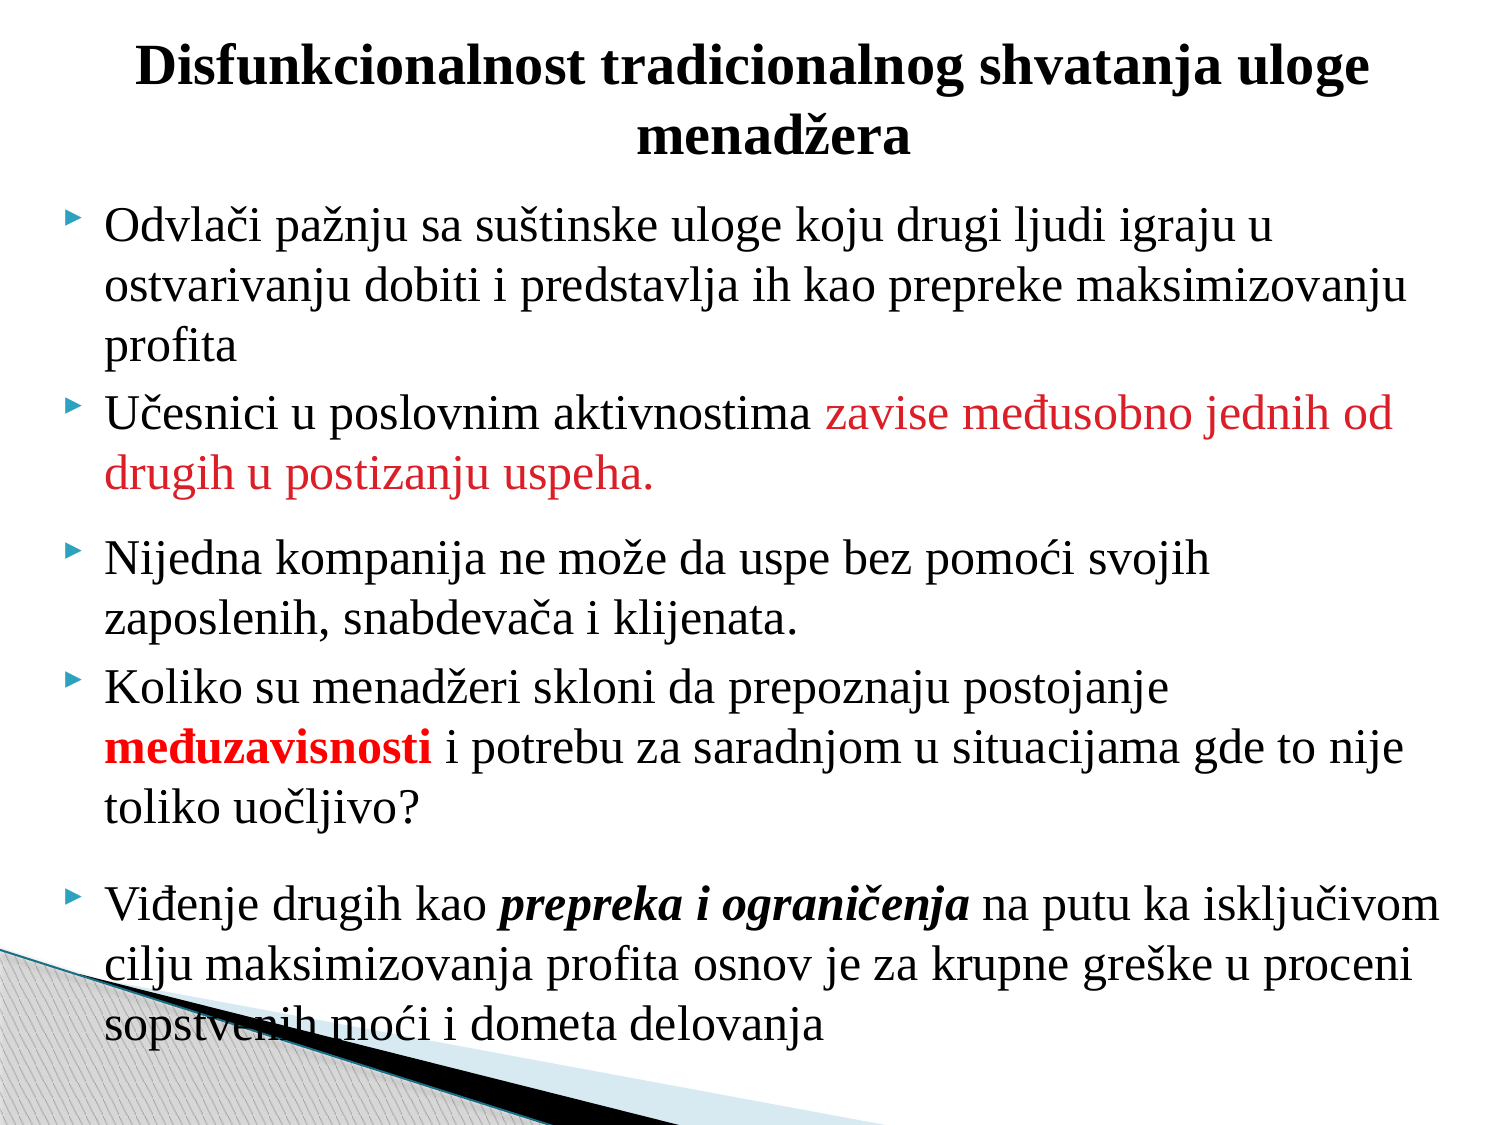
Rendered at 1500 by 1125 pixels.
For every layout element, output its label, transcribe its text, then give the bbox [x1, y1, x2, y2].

list Disfunkcionalnost tradicionalnog shvatanja uloge menadžera Odvlači pažnju sa suštinske uloge koju drugi ljudi igraju u ostvarivanju dobiti i predstavlja ih kao prepreke maksimizovanju profita Učesnici u poslovnim aktivnostima zavise međusobno jednih od drugih u postizanju uspeha. Nijedna kompanija ne može da uspe bez pomoći svojih zaposlenih, snabdevača i klijenata. Koliko su menadžeri skloni da prepoznaju postojanje međuzavisnosti i potrebu za saradnjom u situacijama gde to nije toliko uočljivo? Viđenje drugih kao prepreka i ograničenja na putu ka isključivom cilju maksimizovanja profita osnov je za krupne greške u proceni sopstvenih moći i dometa delovanja [29, 18, 1460, 947]
